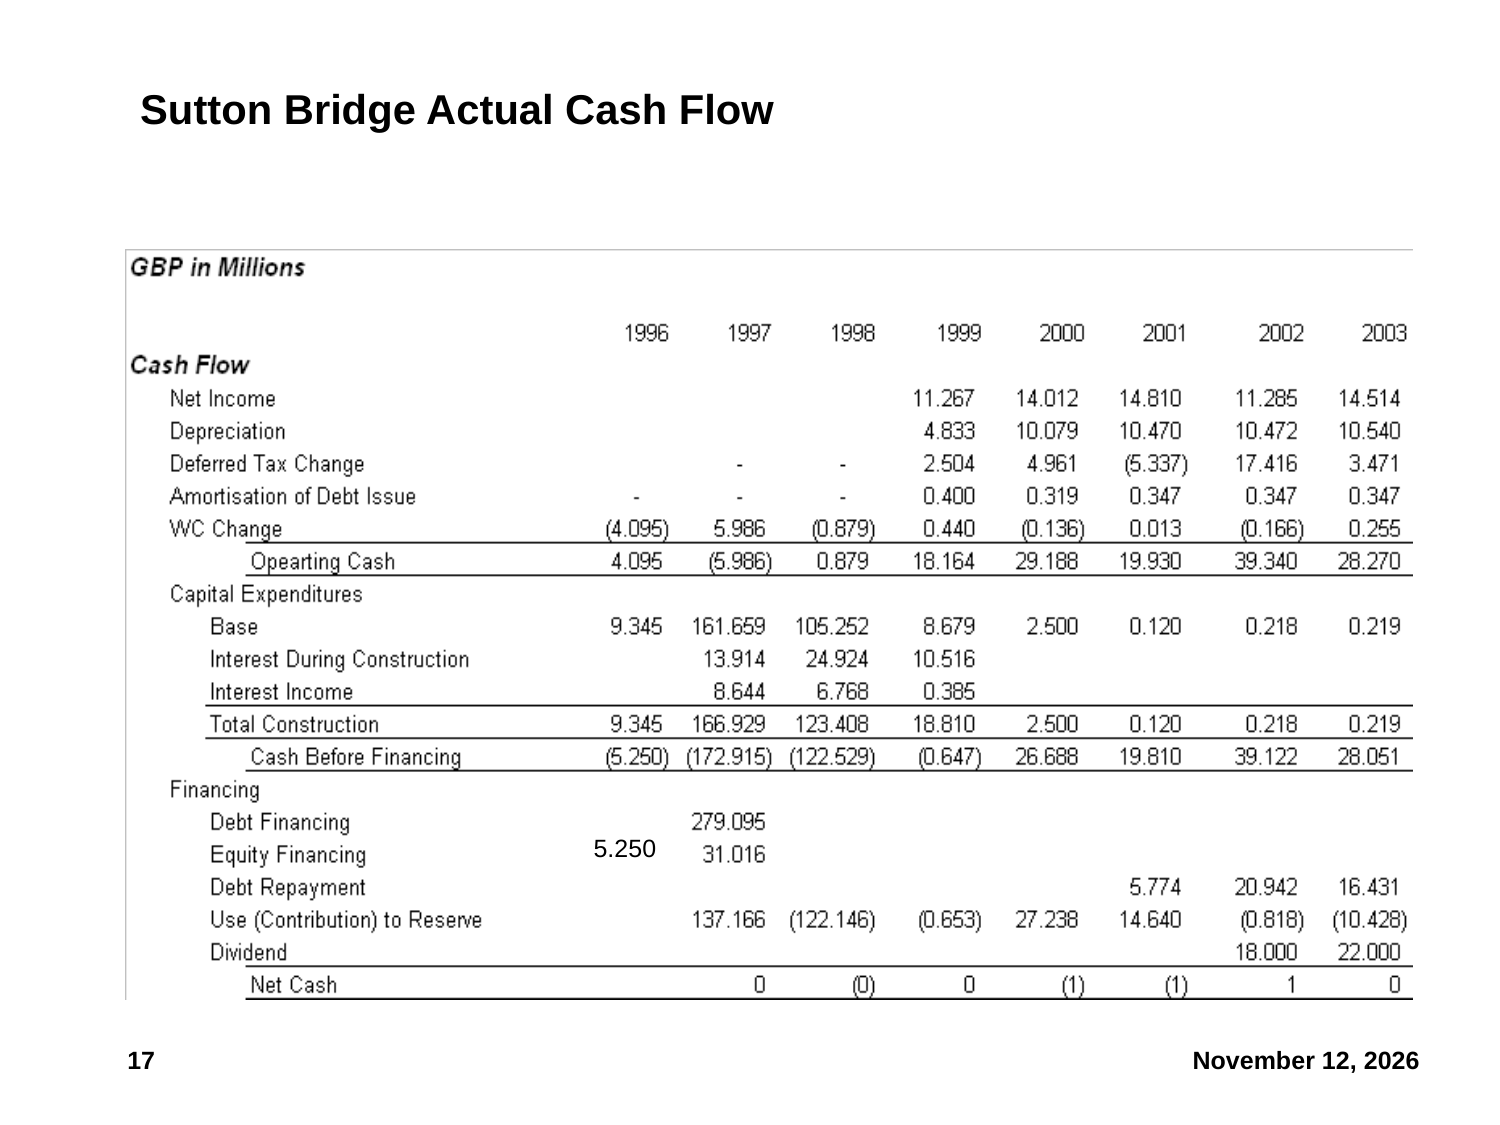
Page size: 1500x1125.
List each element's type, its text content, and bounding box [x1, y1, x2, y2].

title Sutton Bridge Actual Cash Flow [124, 74, 1376, 226]
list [124, 249, 1413, 1001]
